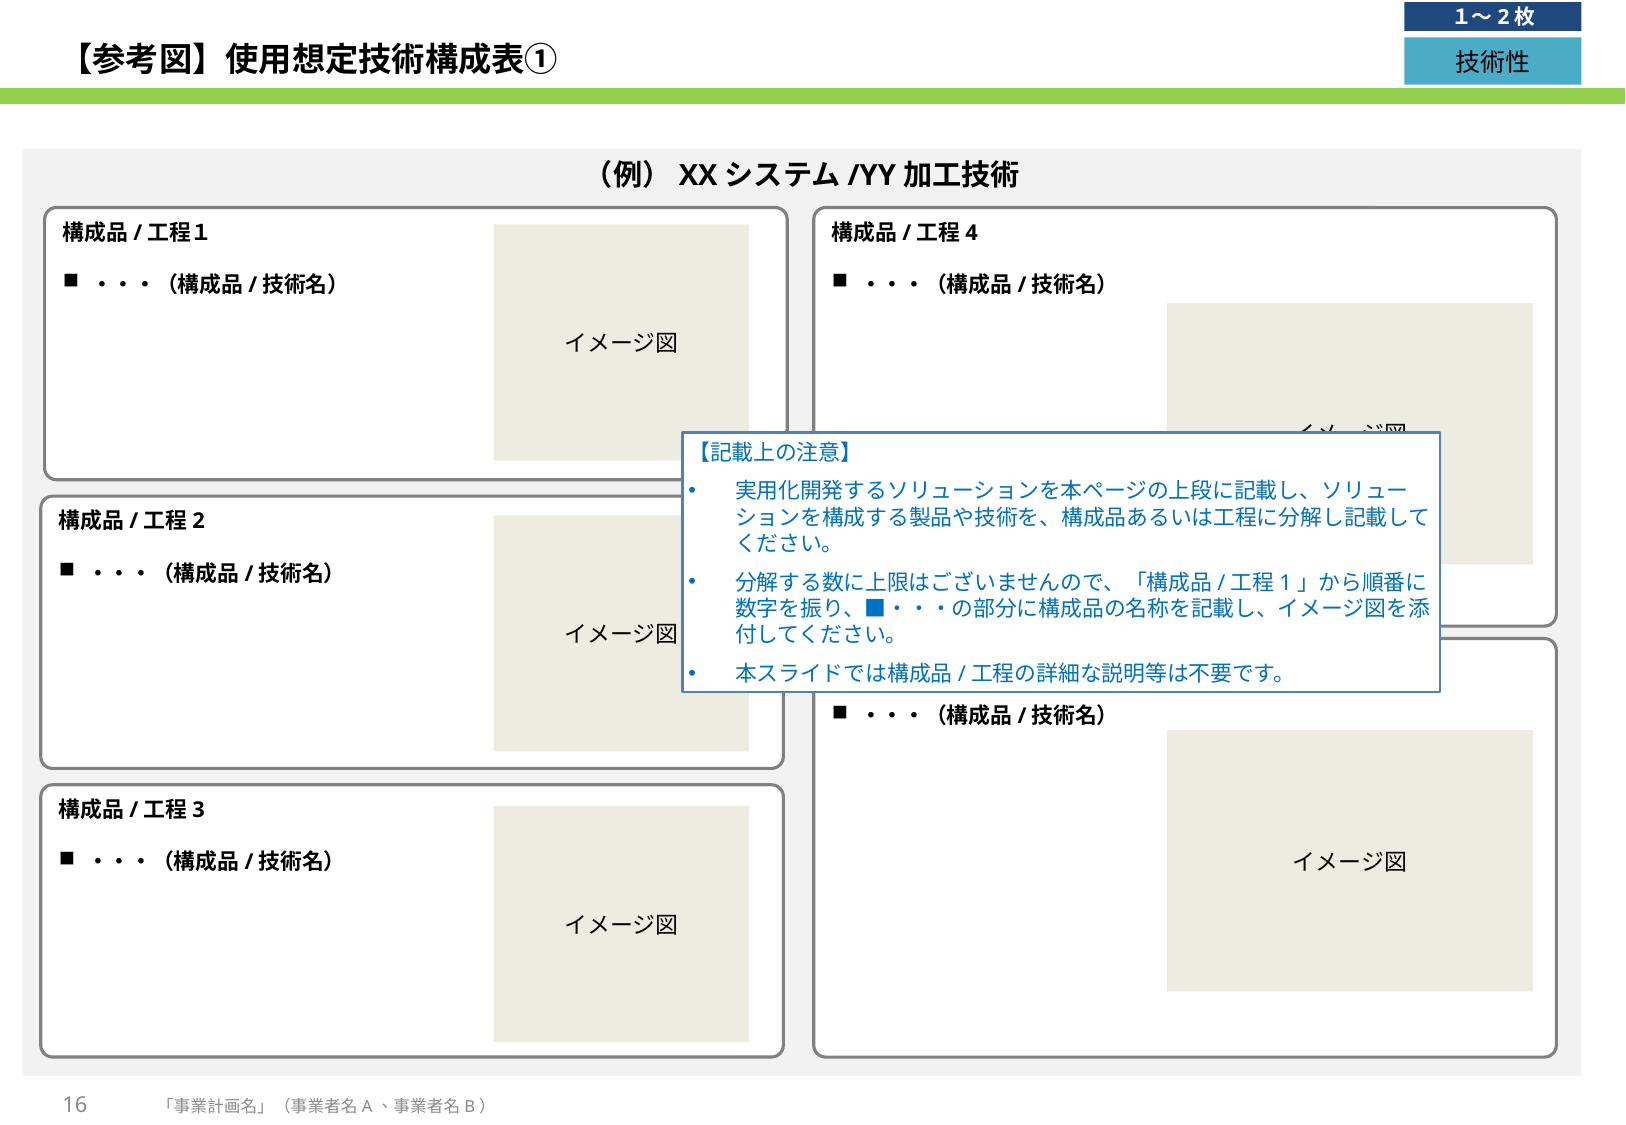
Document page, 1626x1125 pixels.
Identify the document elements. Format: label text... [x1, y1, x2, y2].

slide_number 16 [56, 1082, 151, 1125]
text_box １～2枚 [1404, 2, 1582, 31]
text_box 構成品/工程１ ・・・（構成品/技術名） [42, 205, 790, 482]
text_box イメージ図 [491, 804, 751, 1044]
text_box 構成品/工程2 ・・・（構成品/技術名） [38, 494, 786, 771]
text_box 構成品/工程4 ・・・（構成品/技術名） [811, 205, 1559, 629]
text_box イメージ図 [491, 222, 751, 463]
text_box 構成品/工程5 ・・・（構成品/技術名） [811, 636, 1559, 1060]
text_box （例）XXシステム/YY加工技術 [21, 147, 1583, 1078]
text_box 技術性 [1402, 35, 1584, 87]
text_box イメージ図 [1165, 728, 1535, 993]
text_box 【記載上の注意】 実用化開発するソリューションを本ページの上段に記載し、ソリューションを構成する製品や技術を、構成品あるいは工程に分解し記載してください。 分解する数に上限はございませんので、「構成品/工程1」から順番に数字を振り、■・・・の部分に構成品の名称を記載し、イメージ図を添付してください。 本スライドでは構成品/工程の詳細な説明等は不要です。 [682, 432, 1440, 692]
text_box イメージ図 [1165, 301, 1535, 566]
title 【参考図】使用想定技術構成表① [44, 30, 1581, 89]
text_box 構成品/工程3 ・・・（構成品/技術名） [38, 782, 786, 1060]
text_box イメージ図 [491, 513, 751, 754]
footer 「事業計画名」（事業者名A、事業者名B） [151, 1082, 1581, 1125]
